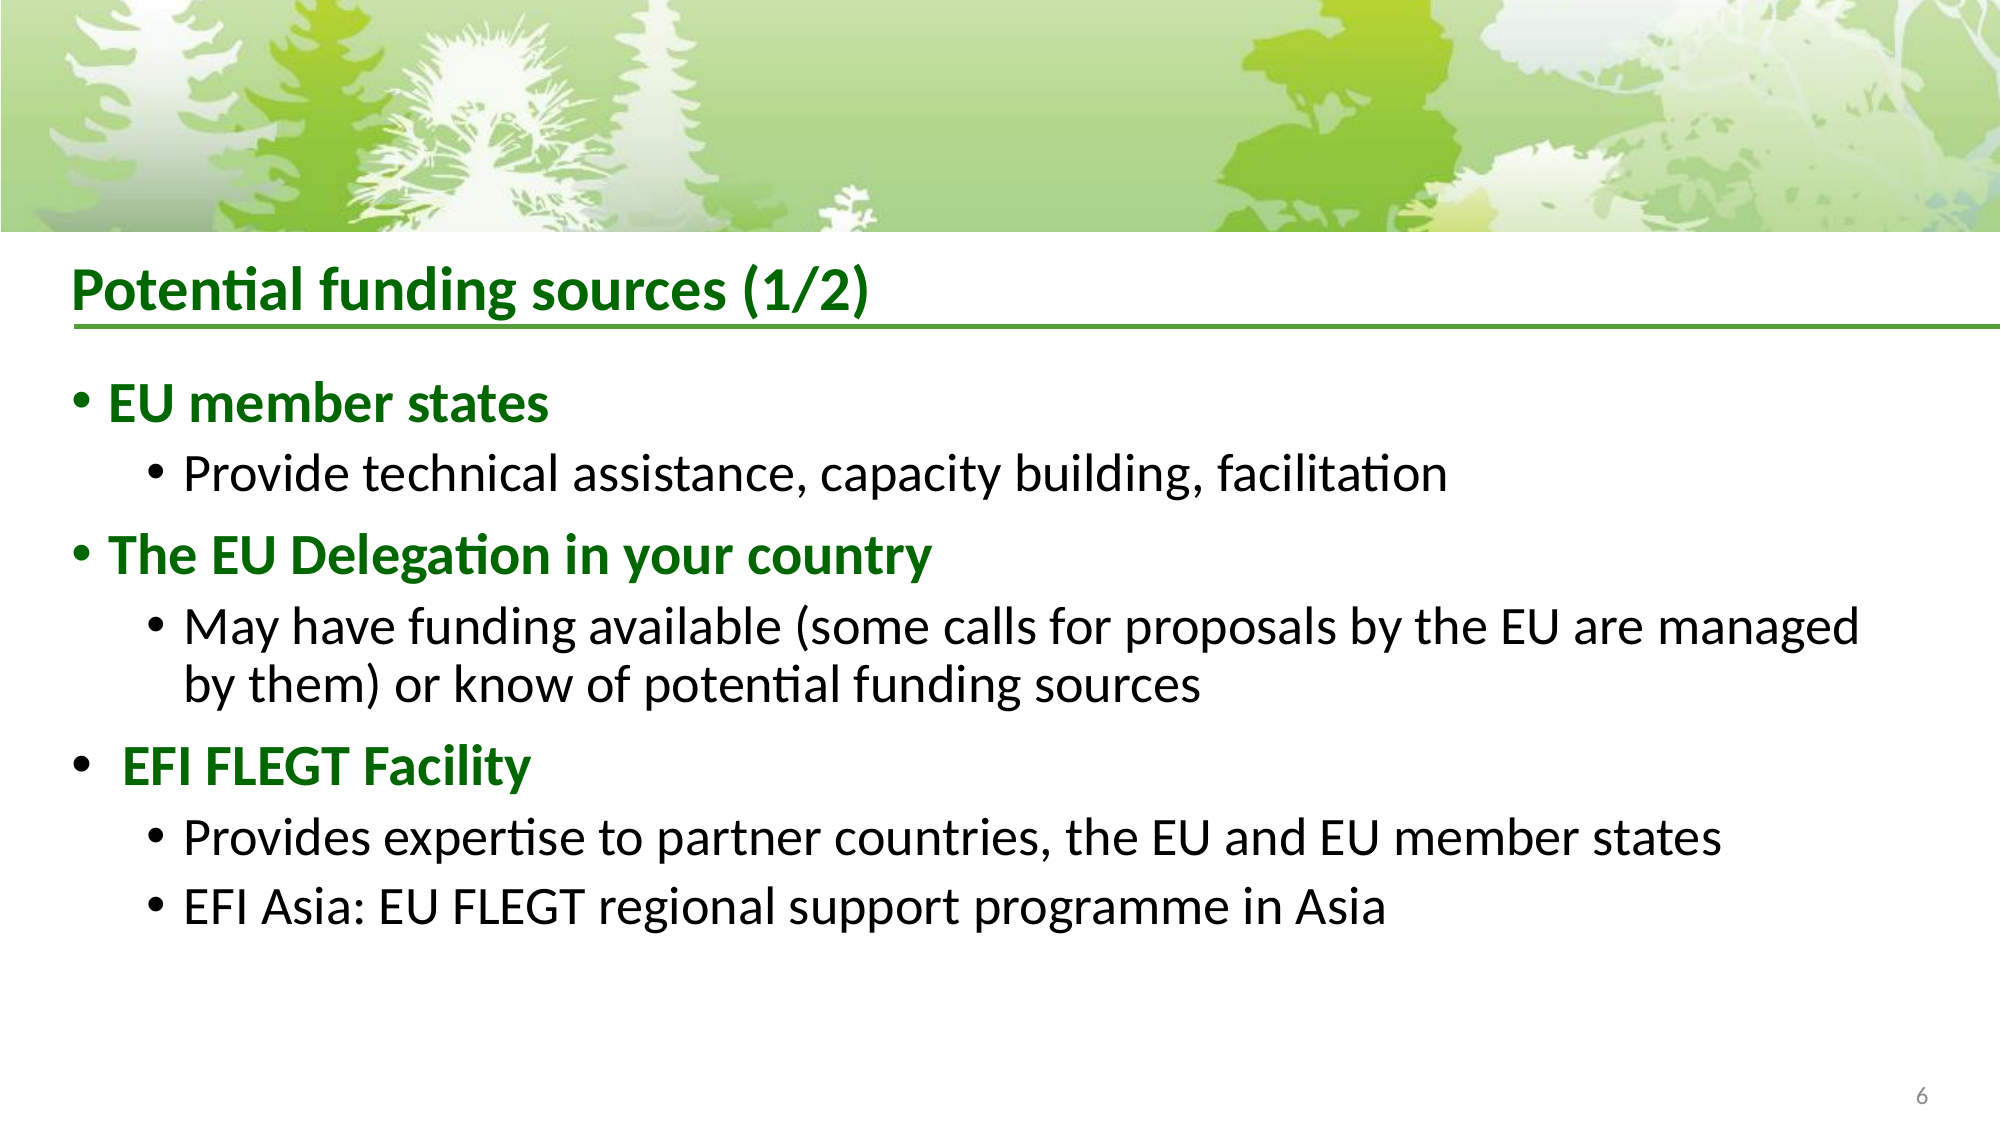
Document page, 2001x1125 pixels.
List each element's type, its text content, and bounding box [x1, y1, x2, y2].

slide_number 6 [1493, 1065, 1944, 1125]
title Potential funding sources (1/2) [56, 181, 1782, 364]
list EU member states Provide technical assistance, capacity building, facilitation The EU Delegation in your country May have funding available (some calls for proposals by the EU are managed by them) or know of potential funding sources EFI FLEGT Facility Provides expertise to partner countries, the EU and EU member states EFI Asia: EU FLEGT regional support programme in Asia [56, 364, 1944, 970]
picture [0, 0, 2000, 232]
